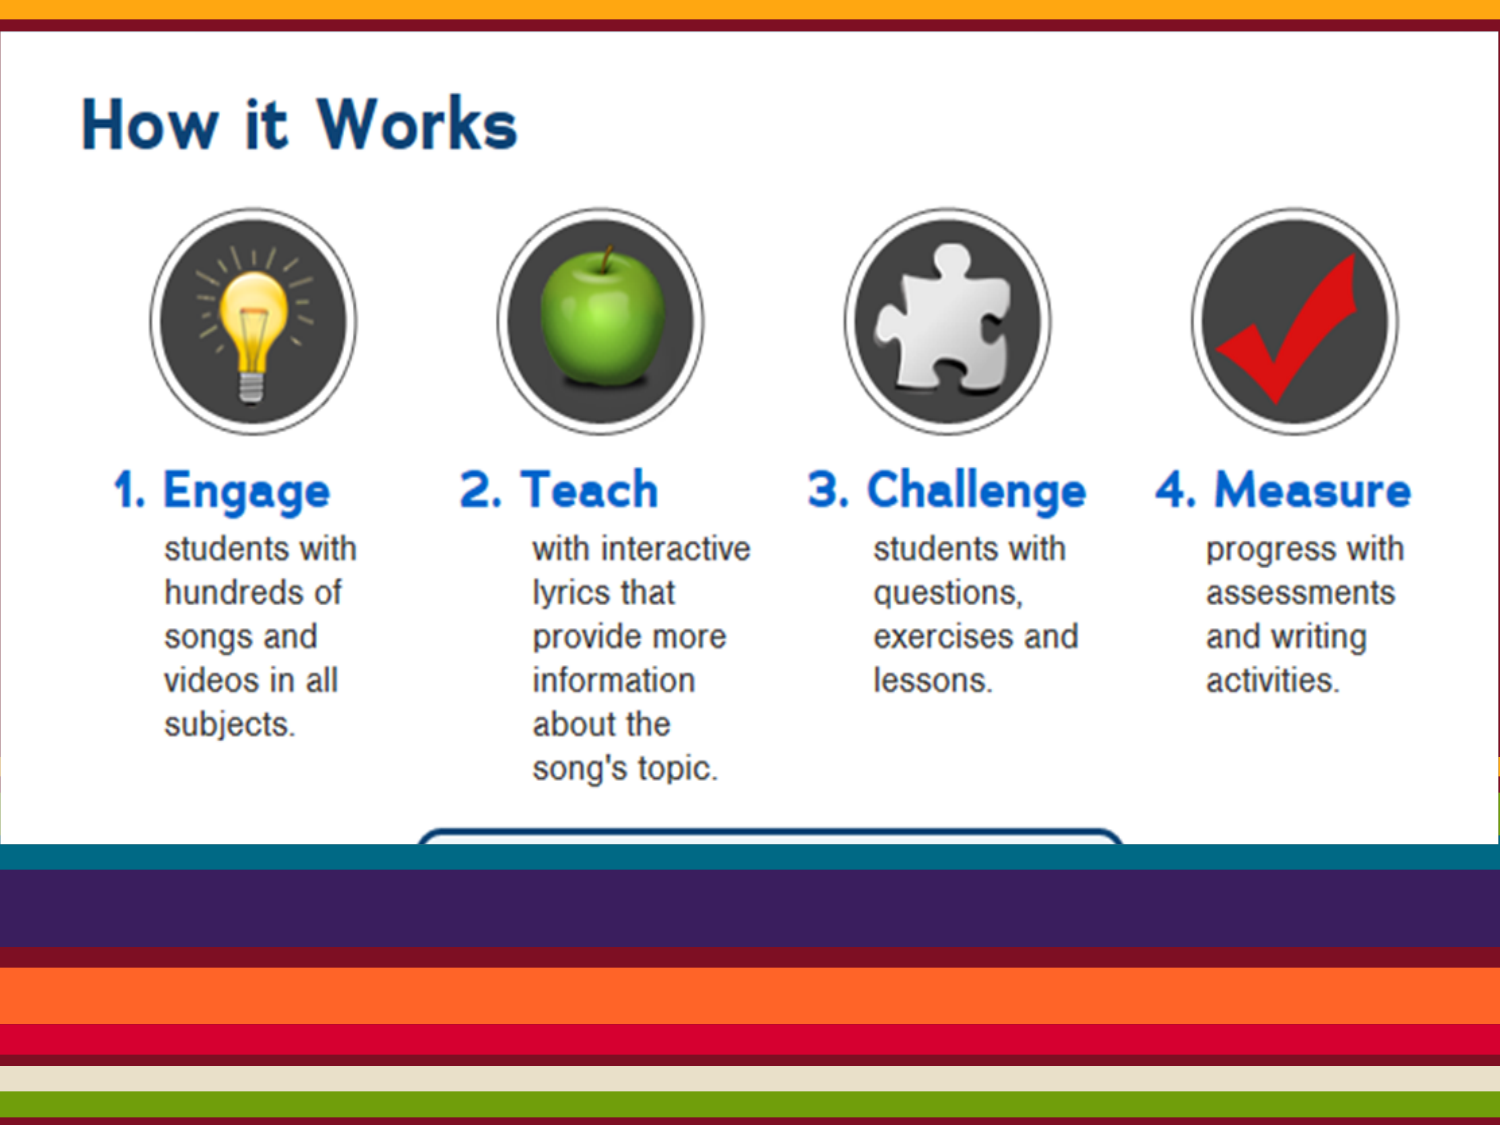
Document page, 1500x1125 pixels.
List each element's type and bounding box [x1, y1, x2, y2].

text_box [0, 30, 1500, 846]
